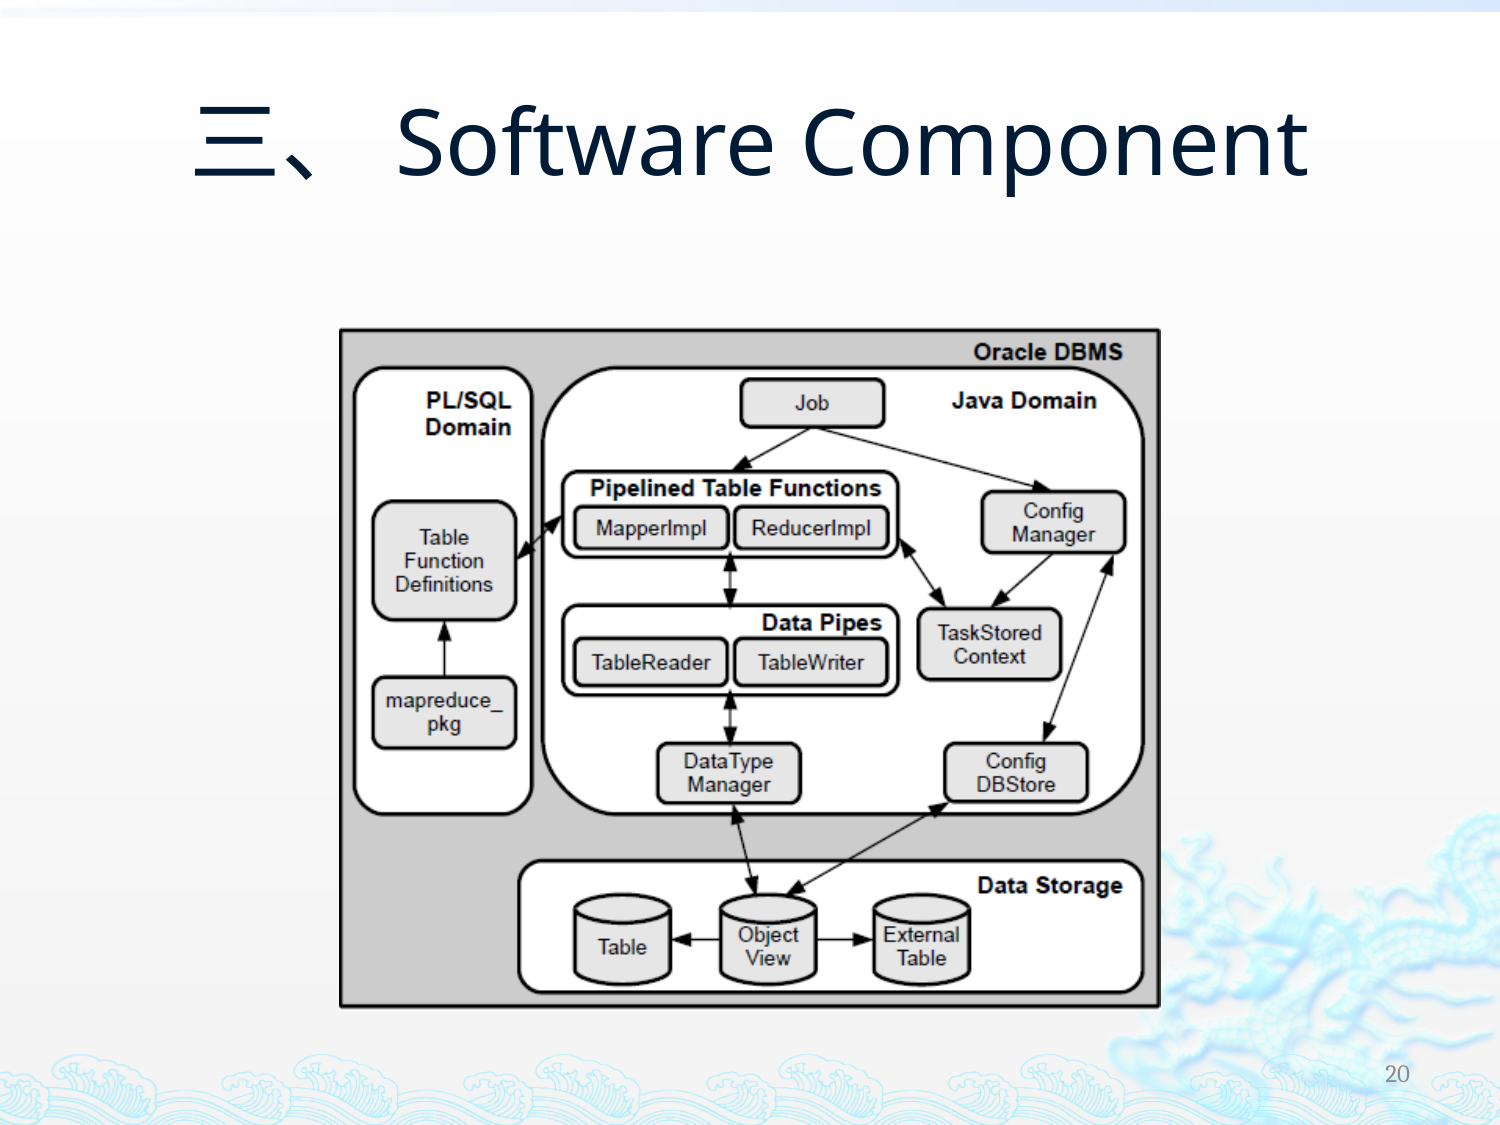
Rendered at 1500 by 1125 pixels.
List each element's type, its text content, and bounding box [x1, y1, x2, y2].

title 三、Software Component [75, 45, 1425, 233]
picture [339, 325, 1161, 1012]
slide_number 20 [1074, 1042, 1425, 1103]
